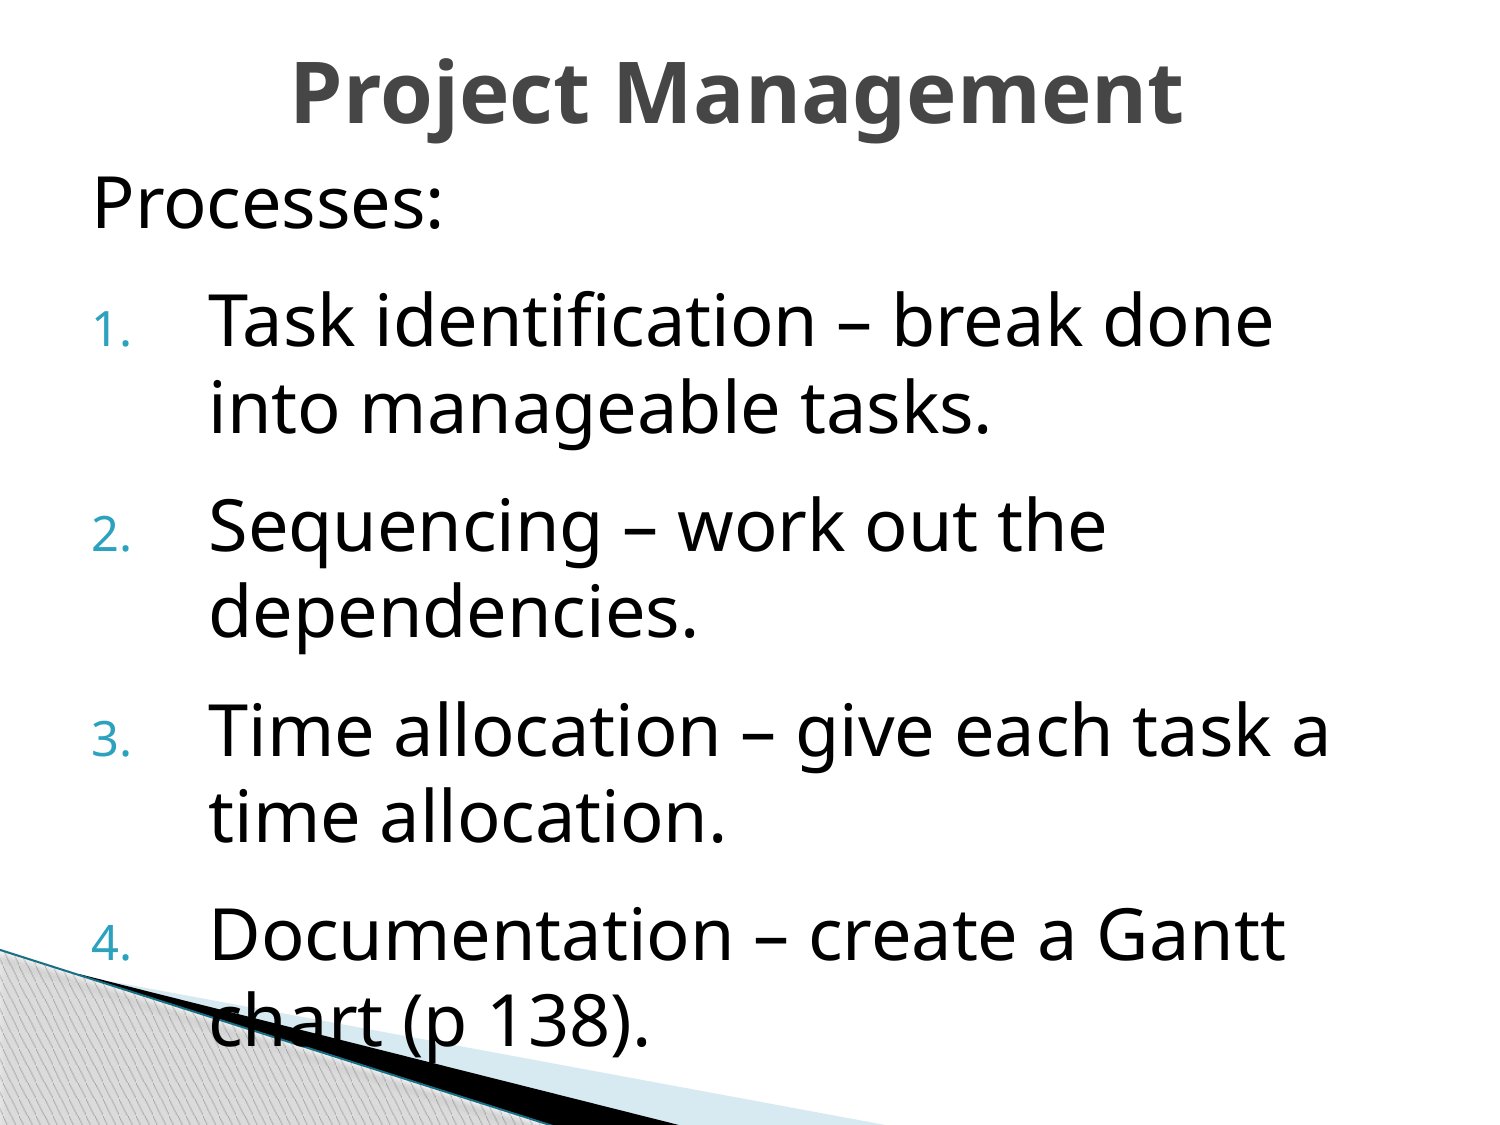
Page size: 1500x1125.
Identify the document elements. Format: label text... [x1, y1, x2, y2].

list Processes: Task identification – break done into manageable tasks. Sequencing – work out the dependencies. Time allocation – give each task a time allocation. Documentation – create a Gantt chart (p 138). [76, 149, 1400, 1071]
title Project Management [100, 0, 1376, 183]
